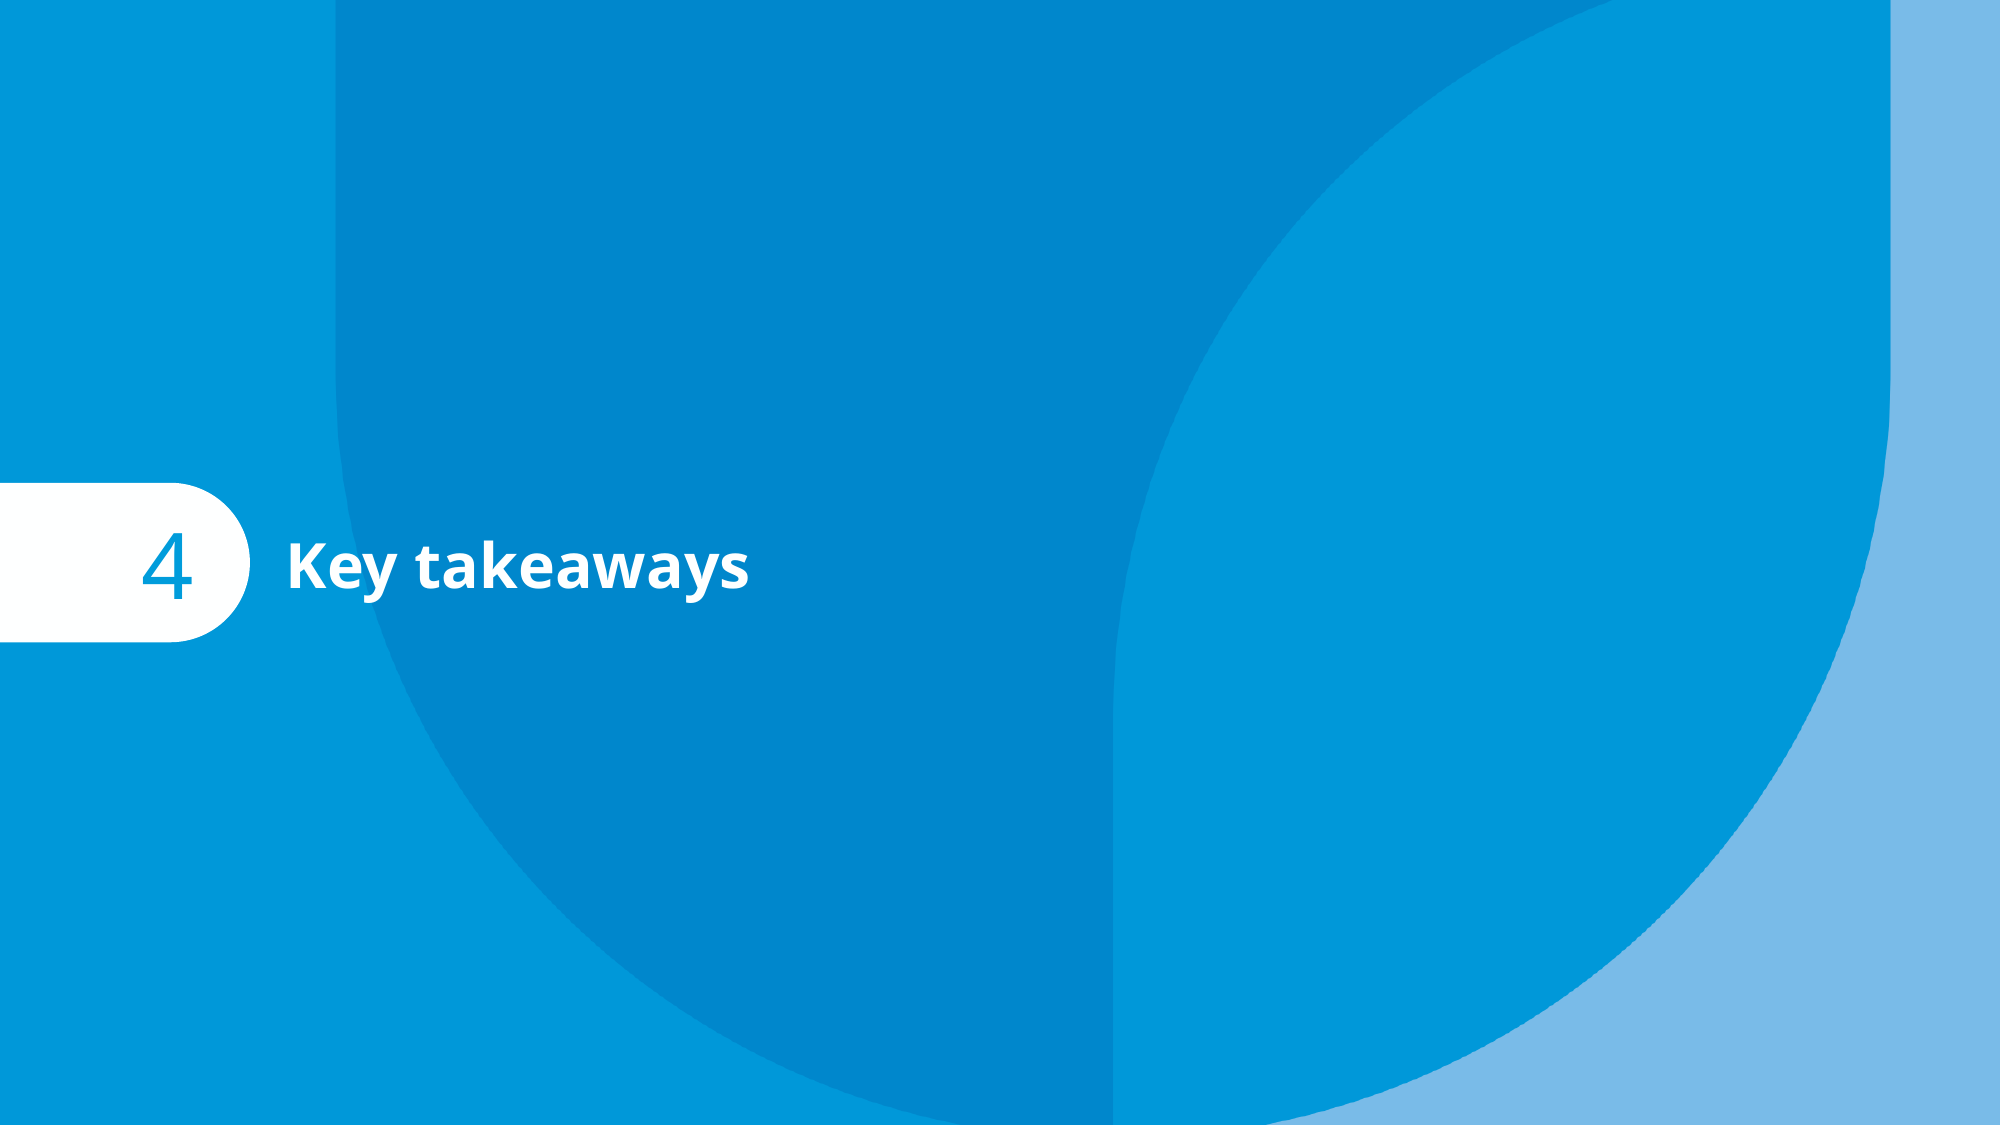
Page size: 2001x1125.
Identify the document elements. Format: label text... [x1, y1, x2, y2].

list Key takeaways [285, 525, 1044, 602]
list 4 [2, 506, 194, 619]
